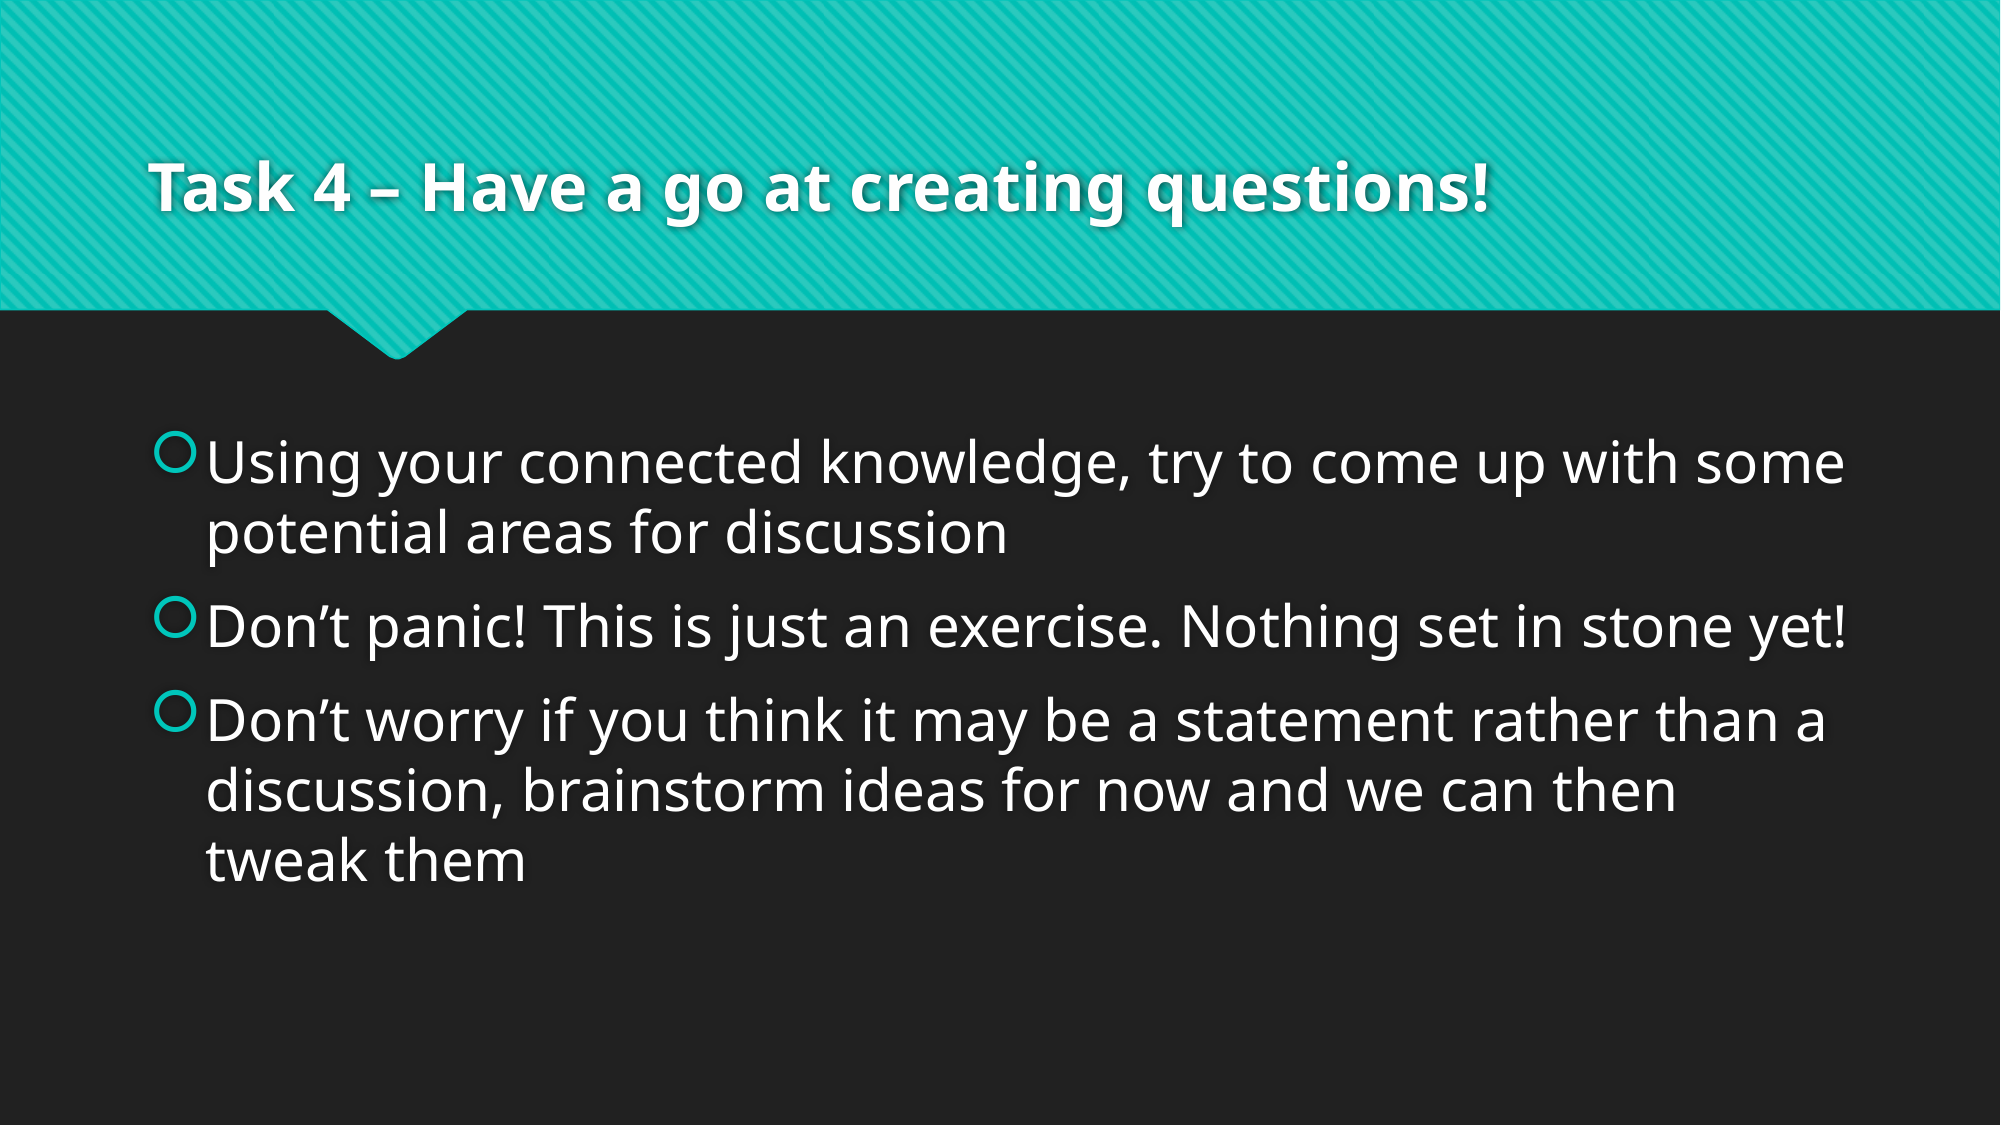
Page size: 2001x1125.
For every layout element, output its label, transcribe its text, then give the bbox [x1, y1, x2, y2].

title Task 4 – Have a go at creating questions! [132, 73, 1868, 233]
list Using your connected knowledge, try to come up with some potential areas for discussion Don’t panic! This is just an exercise. Nothing set in stone yet! Don’t worry if you think it may be a statement rather than a discussion, brainstorm ideas for now and we can then tweak them [134, 393, 1866, 990]
